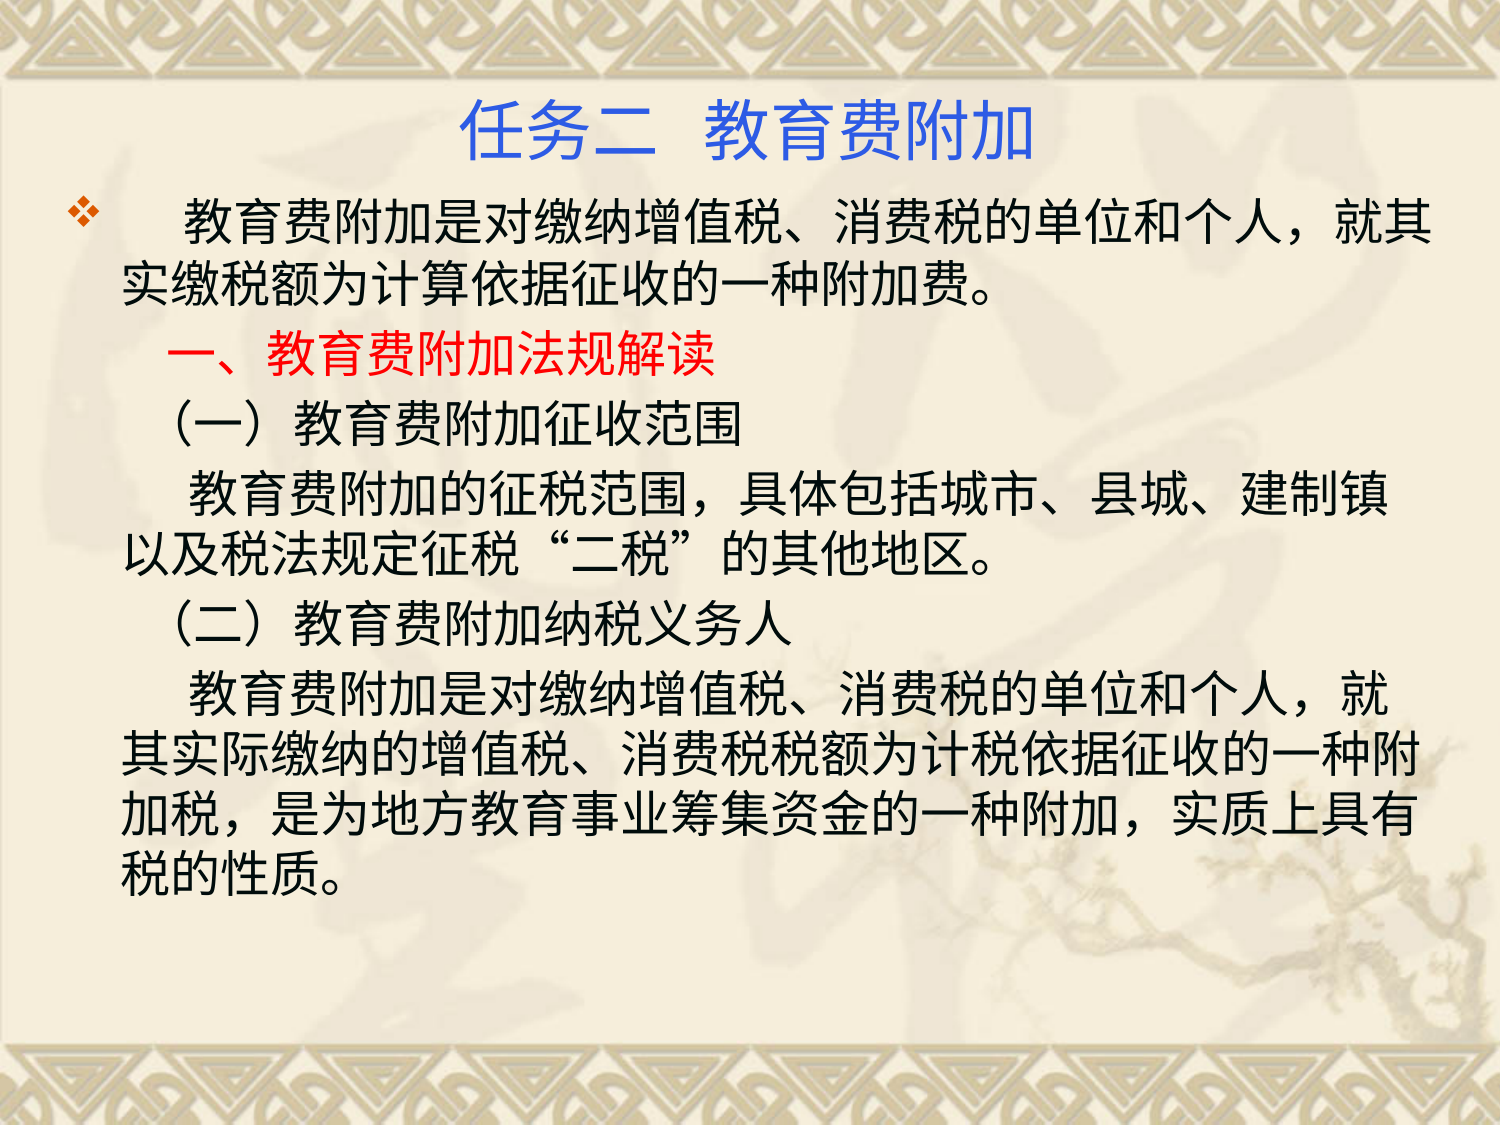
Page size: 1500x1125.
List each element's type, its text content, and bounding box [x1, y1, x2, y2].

title 任务二 教育费附加 [32, 34, 1434, 223]
list 教育费附加是对缴纳增值税、消费税的单位和个人，就其实缴税额为计算依据征收的一种附加费。 一、教育费附加法规解读 （一）教育费附加征收范围 教育费附加的征税范围，具体包括城市、县城、建制镇以及税法规定征税“二税”的其他地区。 （二）教育费附加纳税义务人 教育费附加是对缴纳增值税、消费税的单位和个人，就其实际缴纳的增值税、消费税税额为计税依据征收的一种附加税，是为地方教育事业筹集资金的一种附加，实质上具有税的性质。 [49, 174, 1451, 864]
picture [0, 0, 1500, 1125]
